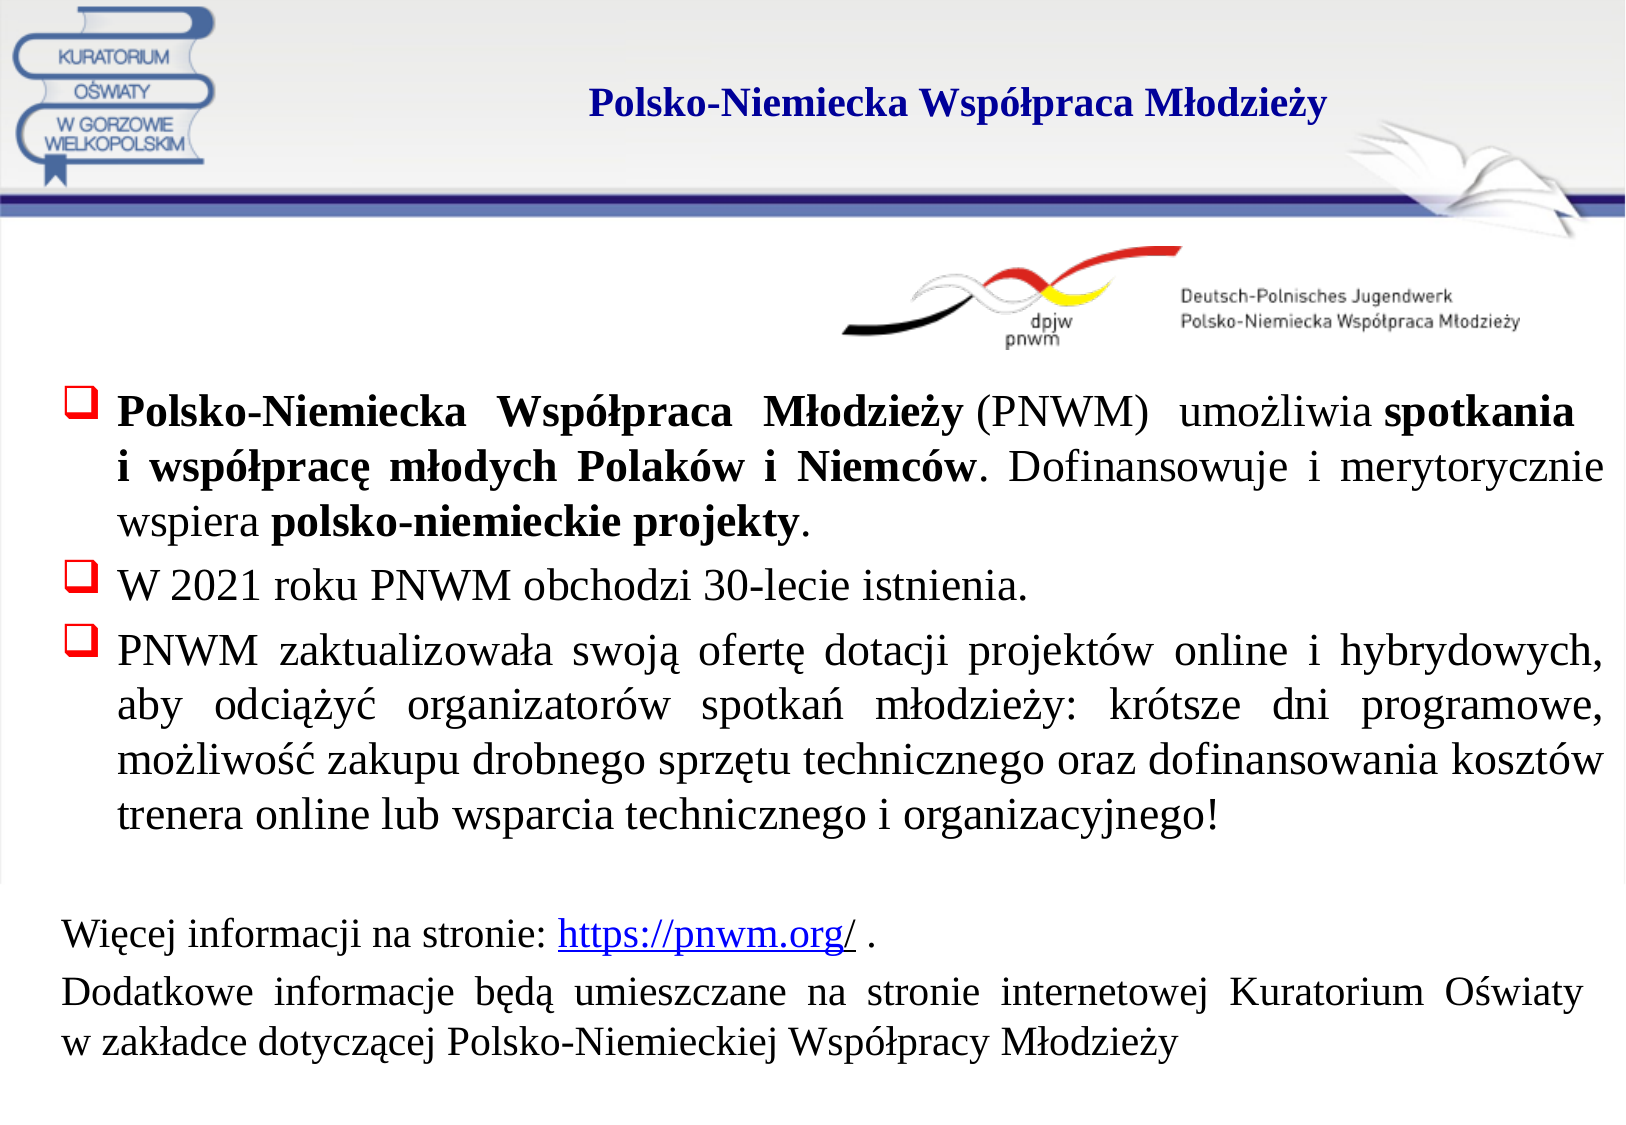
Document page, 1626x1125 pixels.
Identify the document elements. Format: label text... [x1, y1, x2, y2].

picture [841, 246, 1520, 351]
title Polsko-Niemiecka Współpraca Młodzieży [317, 23, 1600, 176]
text_box Polsko-Niemiecka Współpraca Młodzieży (PNWM) umożliwia spotkania i współpracę młodych Polaków i Niemców. Dofinansowuje i merytorycznie wspiera polsko-niemieckie projekty. W 2021 roku PNWM obchodzi 30-lecie istnienia. PNWM zaktualizowała swoją ofertę dotacji projektów online i hybrydowych, aby odciążyć organizatorów spotkań młodzieży: krótsze dni programowe, możliwość zakupu drobnego sprzętu technicznego oraz dofinansowania kosztów trenera online lub wsparcia technicznego i organizacyjnego! Więcej informacji na stronie: https://pnwm.org/ . Dodatkowe informacje będą umieszczane na stronie internetowej Kuratorium Oświaty w zakładce dotyczącej Polsko-Niemieckiej Współpracy Młodzieży [46, 314, 1621, 1125]
list [25, 196, 1600, 1033]
picture [0, 0, 1626, 1125]
